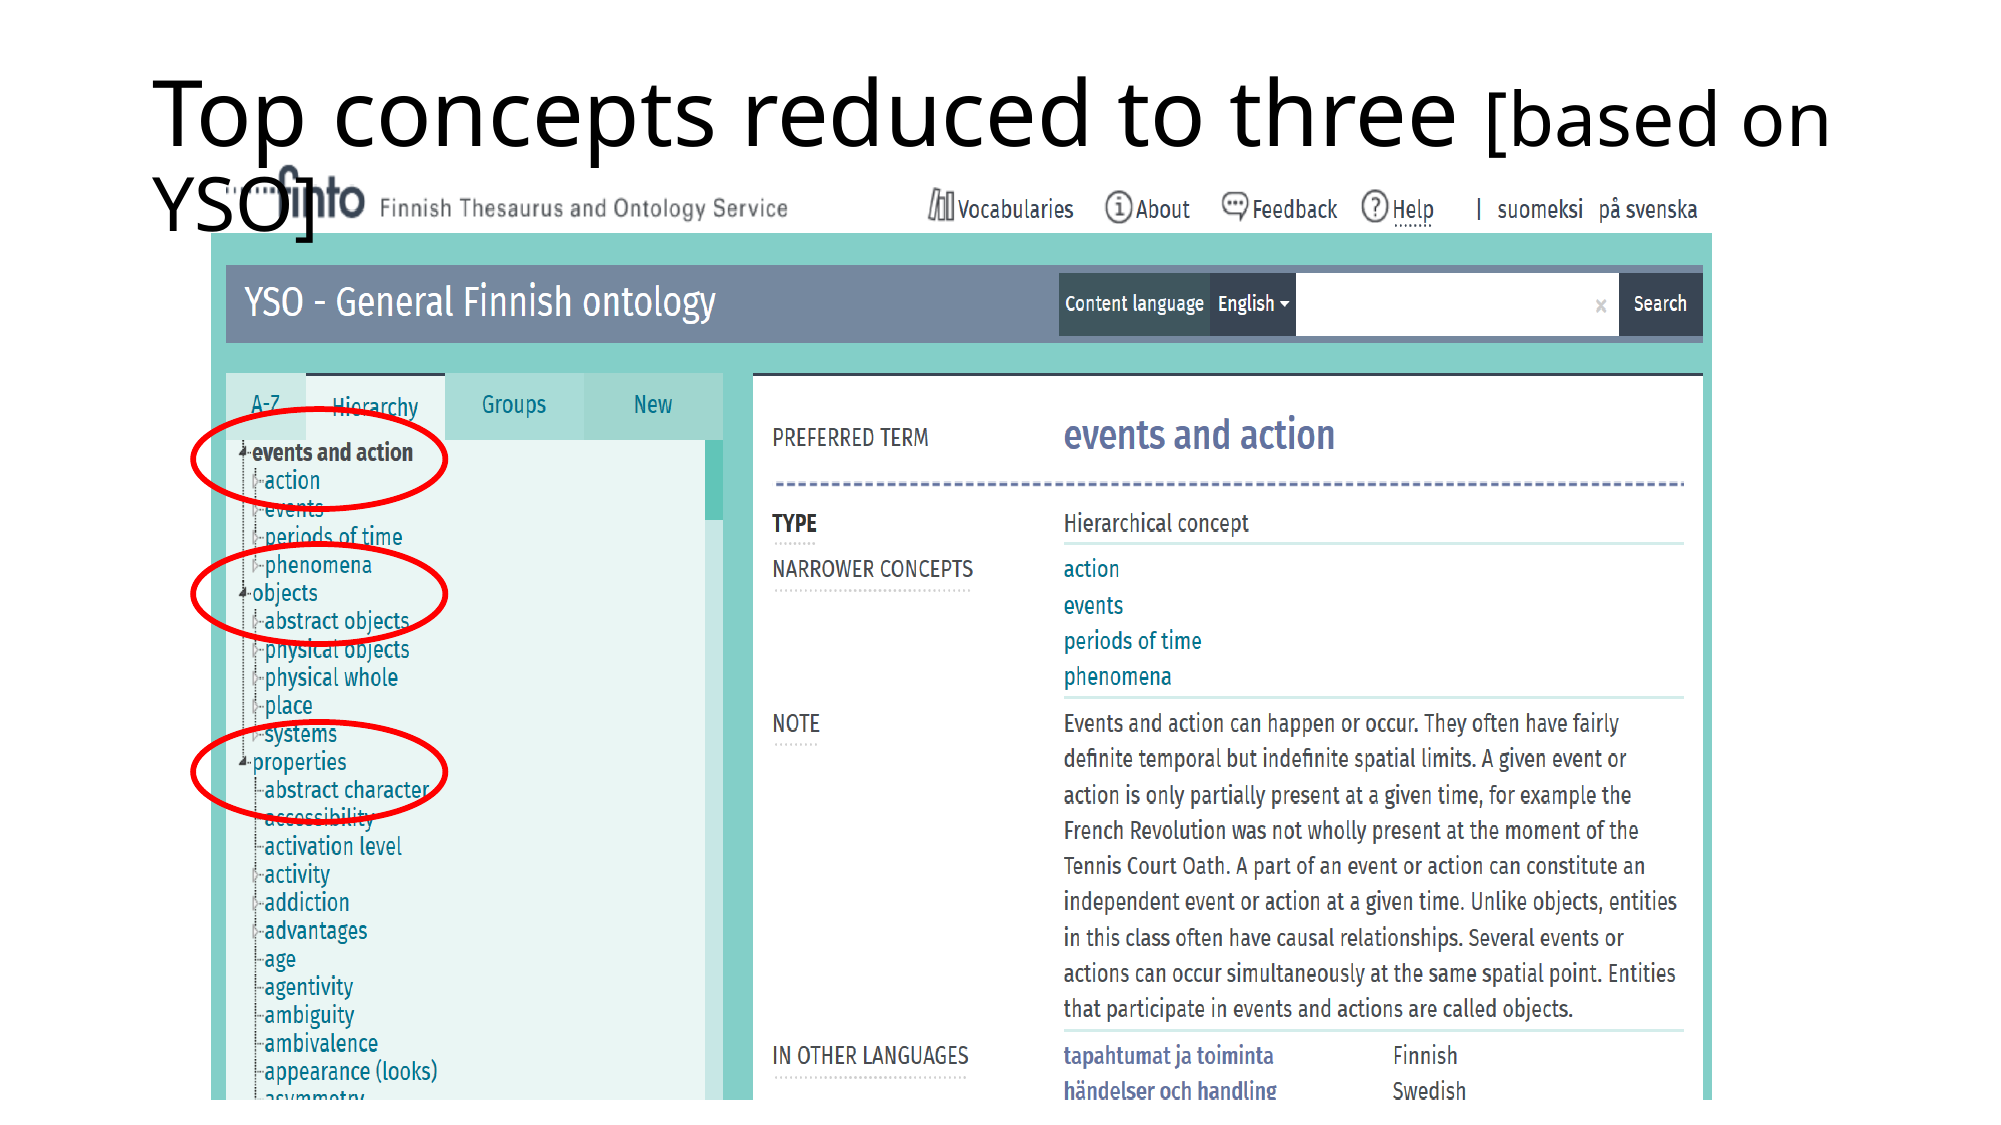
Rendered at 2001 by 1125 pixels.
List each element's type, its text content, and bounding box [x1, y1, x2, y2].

text_box Top concepts reduced to three [based on YSO] [137, 59, 1863, 278]
text_box [192, 745, 211, 799]
text_box [192, 567, 211, 621]
text_box [192, 432, 211, 486]
picture [211, 161, 1712, 1100]
